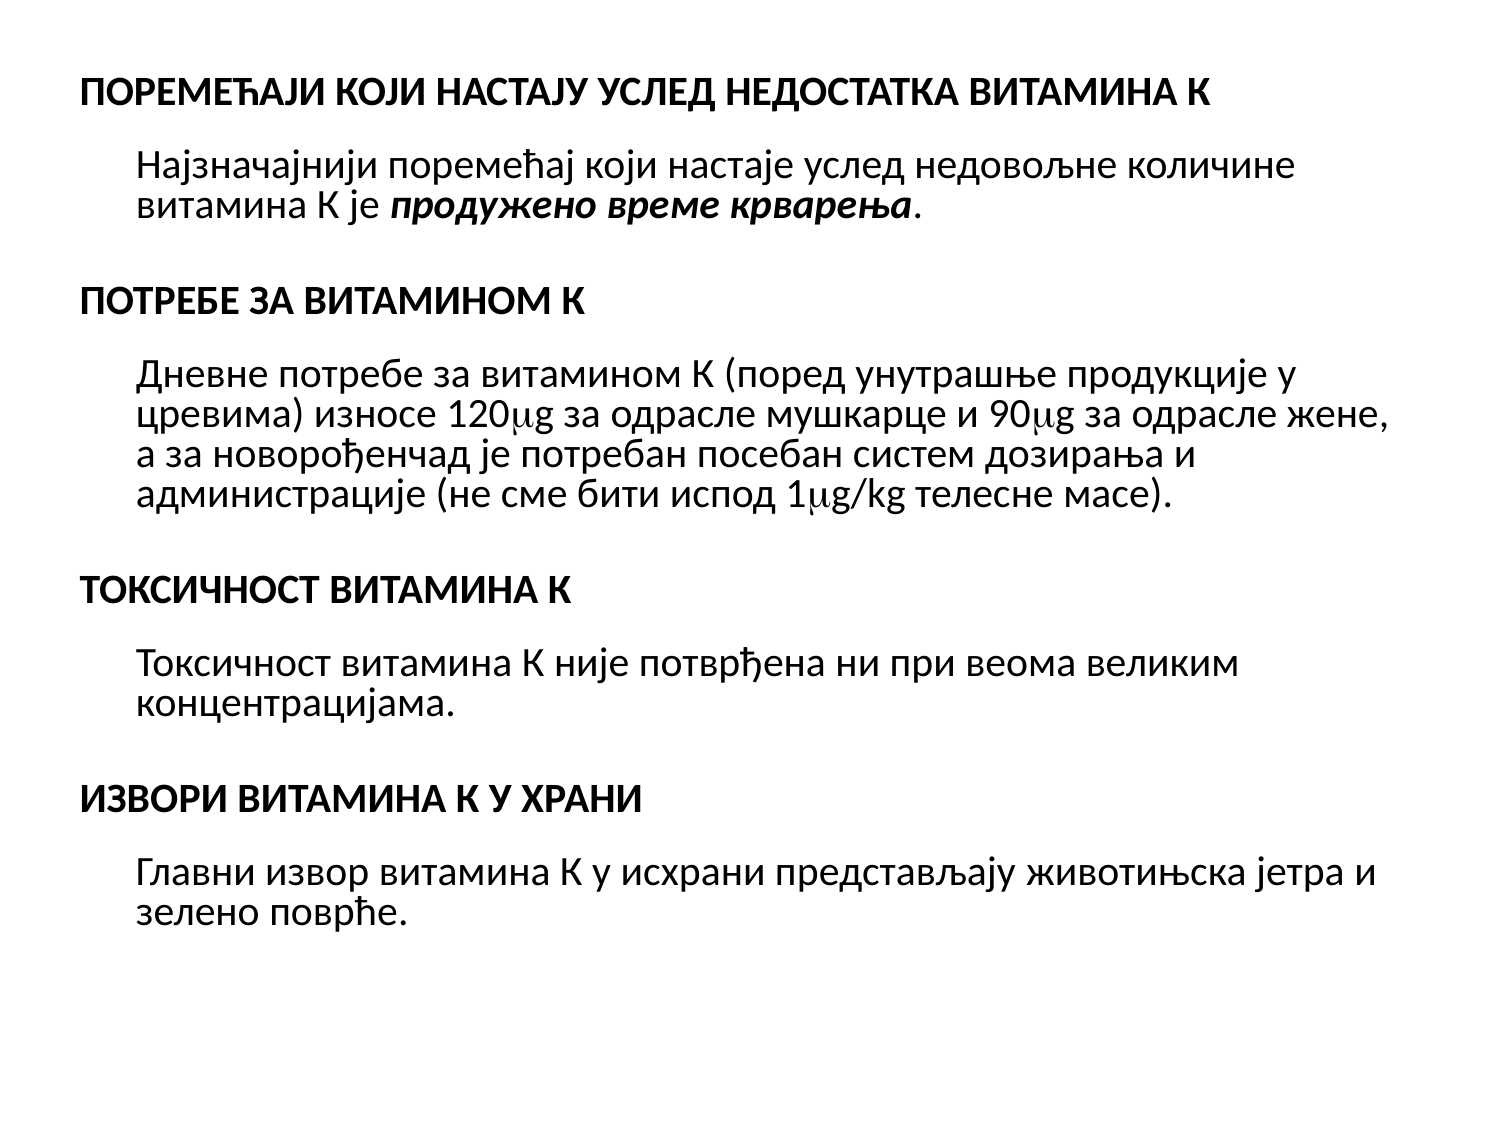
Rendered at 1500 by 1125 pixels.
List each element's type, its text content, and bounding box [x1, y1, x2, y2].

text_box ПОРЕМЕЋАЈИ КОЈИ НАСТАЈУ УСЛЕД НЕДОСТАТКА ВИТАМИНА К Најзначајнији поремећај који настаје услед недовољне количине витамина К је продужено време крварења. ПОТРЕБЕ ЗА ВИТАМИНОМ К Дневне потребе за витамином К (поред унутрашње продукције у цревима) износе 120g за одрасле мушкарце и 90g за одрасле жене, а за новорођенчад је потребан посебан систем дозирања и администрације (не сме бити испод 1g/kg телесне масе). ТОКСИЧНОСТ ВИТАМИНА К Токсичност витамина К није потврђена ни при веома великим концентрацијама. ИЗВОРИ ВИТАМИНА К У ХРАНИ Главни извор витамина К у исхрани представљају животињска јетра и зелено поврће. [64, 66, 1428, 988]
